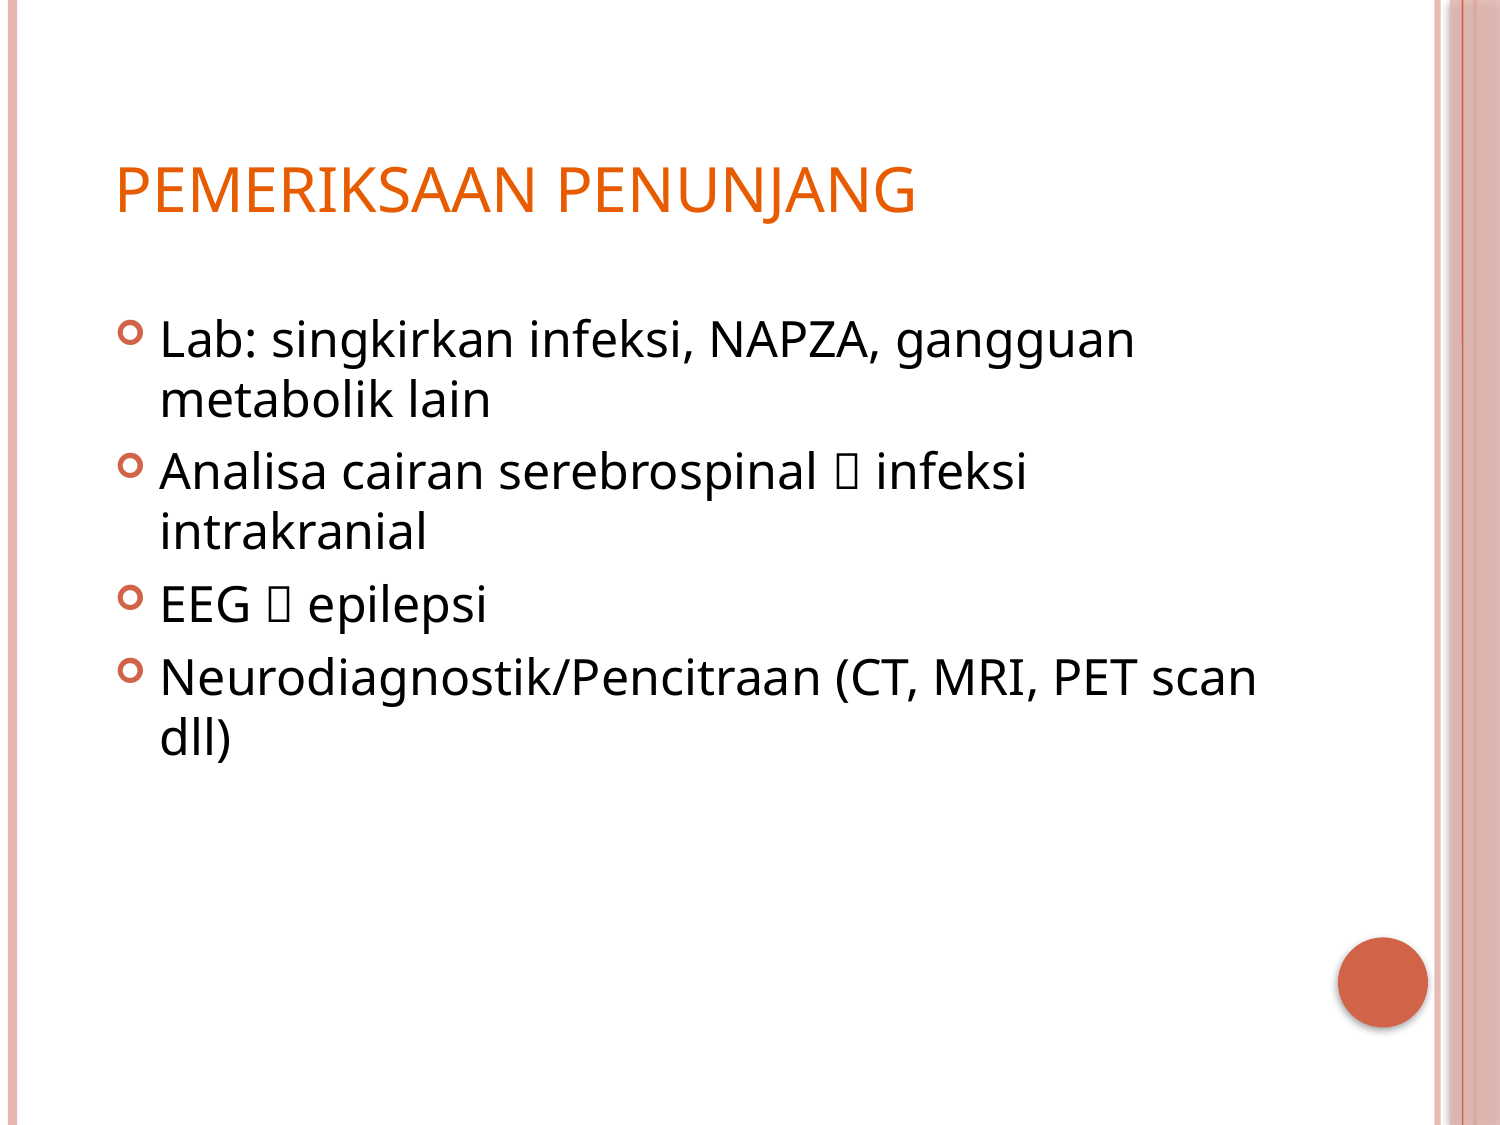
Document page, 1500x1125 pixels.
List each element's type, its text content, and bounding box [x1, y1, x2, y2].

list Lab: singkirkan infeksi, NAPZA, gangguan metabolik lain Analisa cairan serebrospinal  infeksi intrakranial EEG  epilepsi Neurodiagnostik/Pencitraan (CT, MRI, PET scan dll) [99, 299, 1325, 788]
title Pemeriksaan Penunjang [99, 112, 988, 233]
